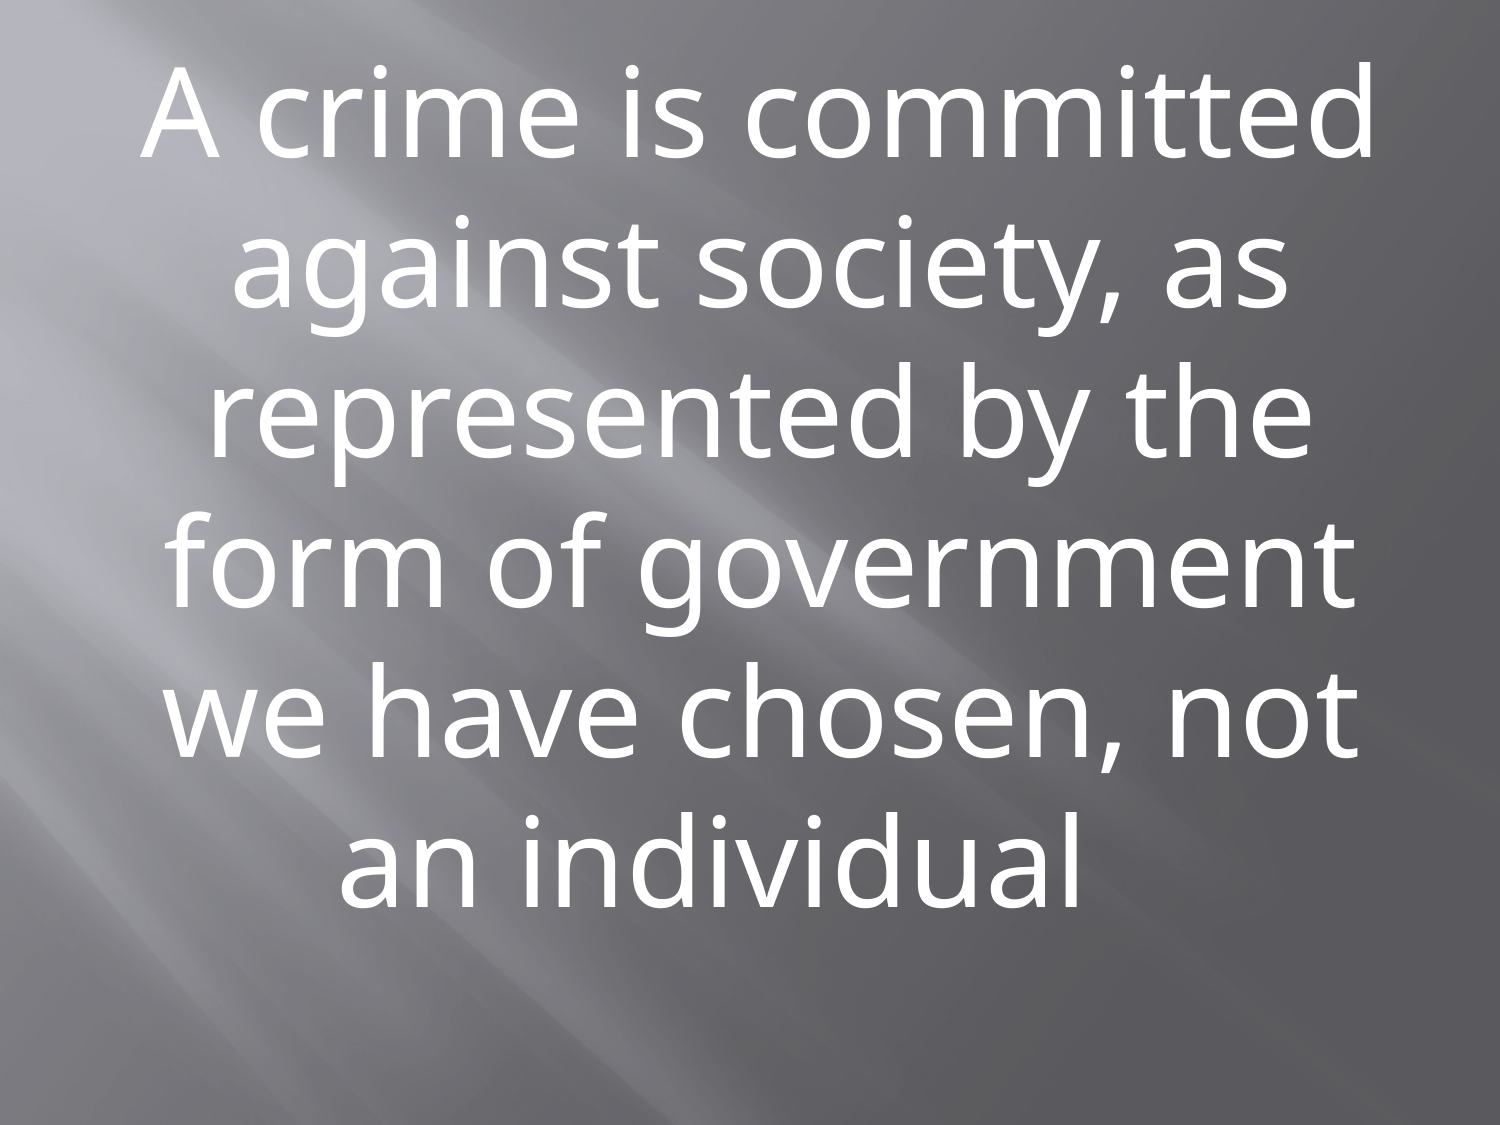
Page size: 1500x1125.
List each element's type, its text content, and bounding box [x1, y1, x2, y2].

list A crime is committed against society, as represented by the form of government we have chosen, not an individual [75, 24, 1425, 1035]
